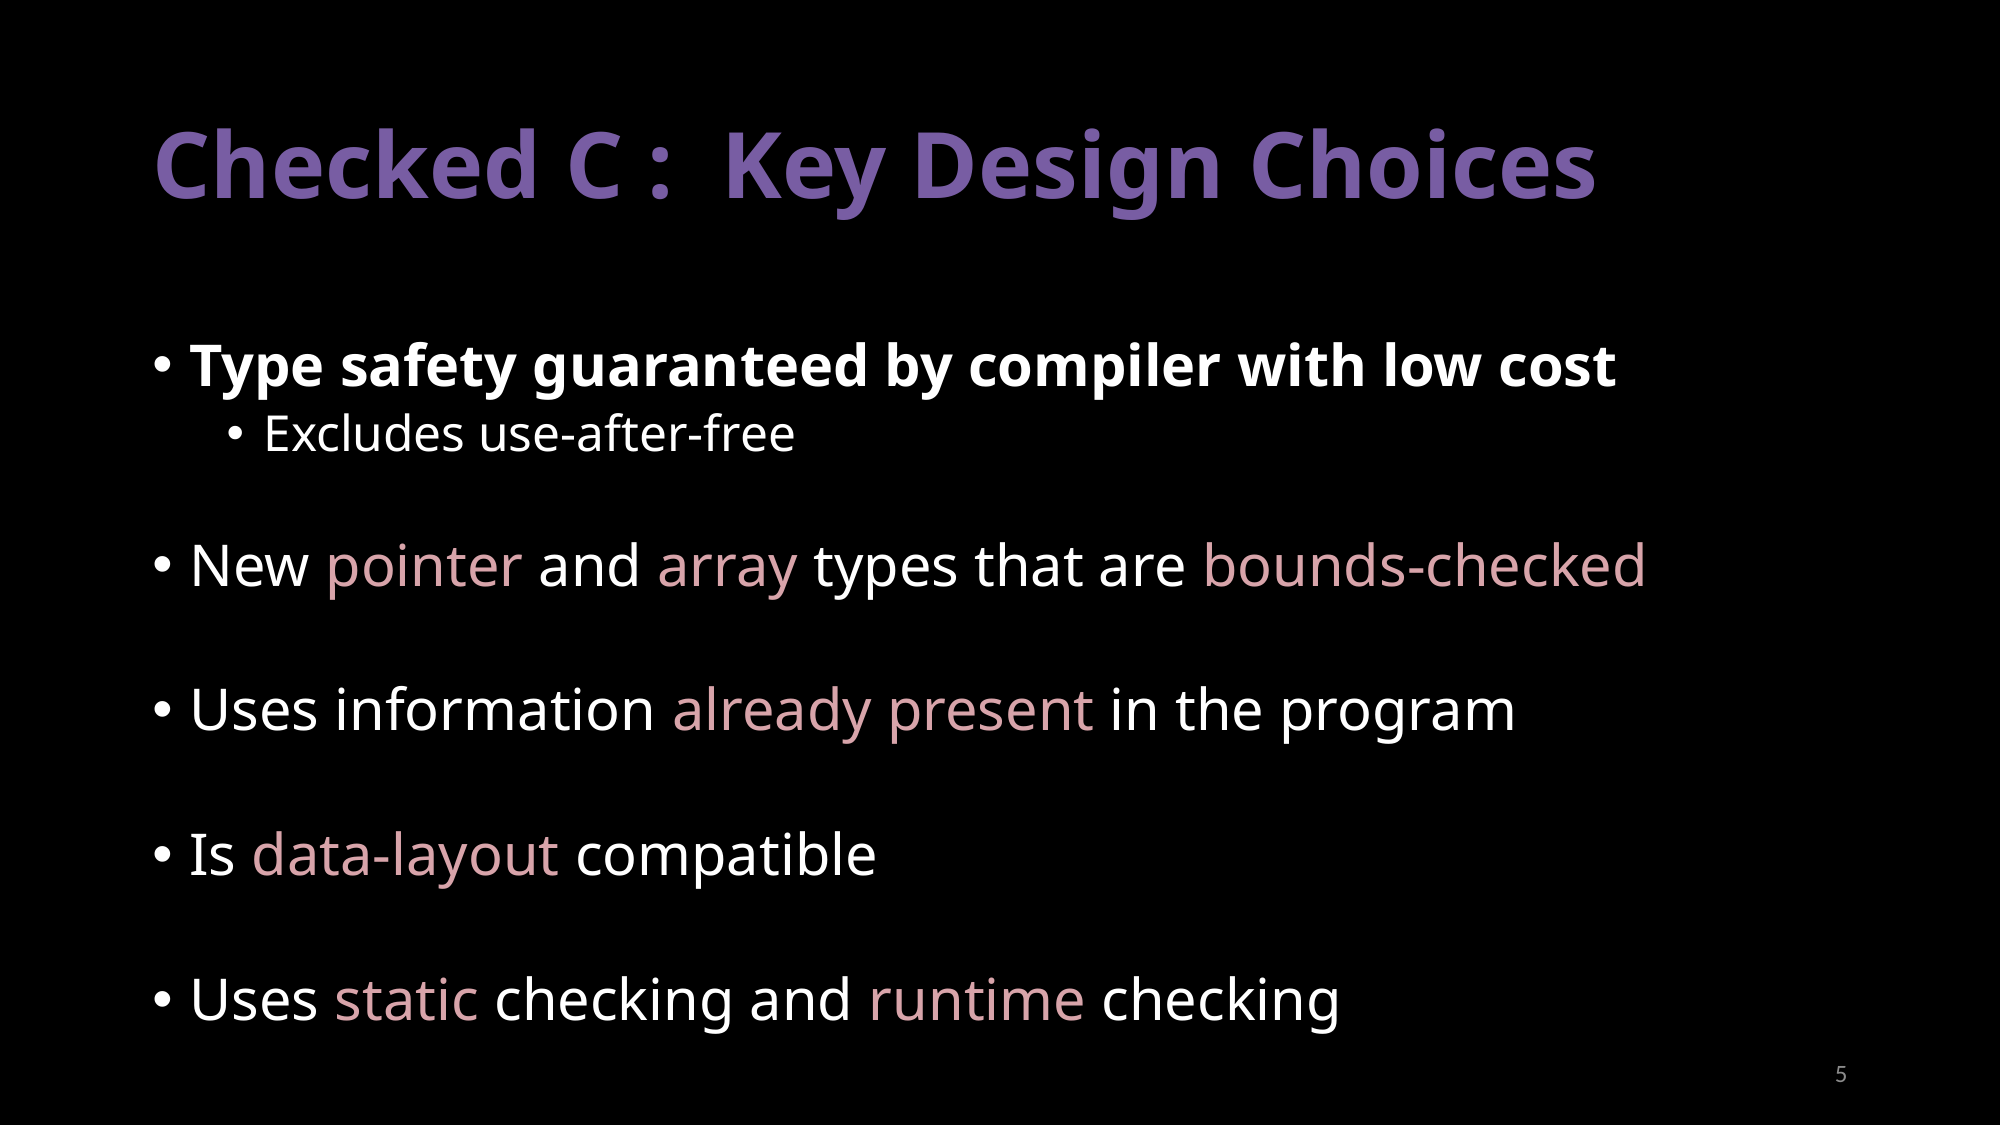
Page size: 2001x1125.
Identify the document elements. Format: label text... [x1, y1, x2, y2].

slide_number 5 [1412, 1042, 1863, 1103]
title Checked C : Key Design Choices [137, 59, 1863, 278]
list Type safety guaranteed by compiler with low cost Excludes use-after-free New pointer and array types that are bounds-checked Uses information already present in the program Is data-layout compatible Uses static checking and runtime checking [137, 328, 1863, 1043]
